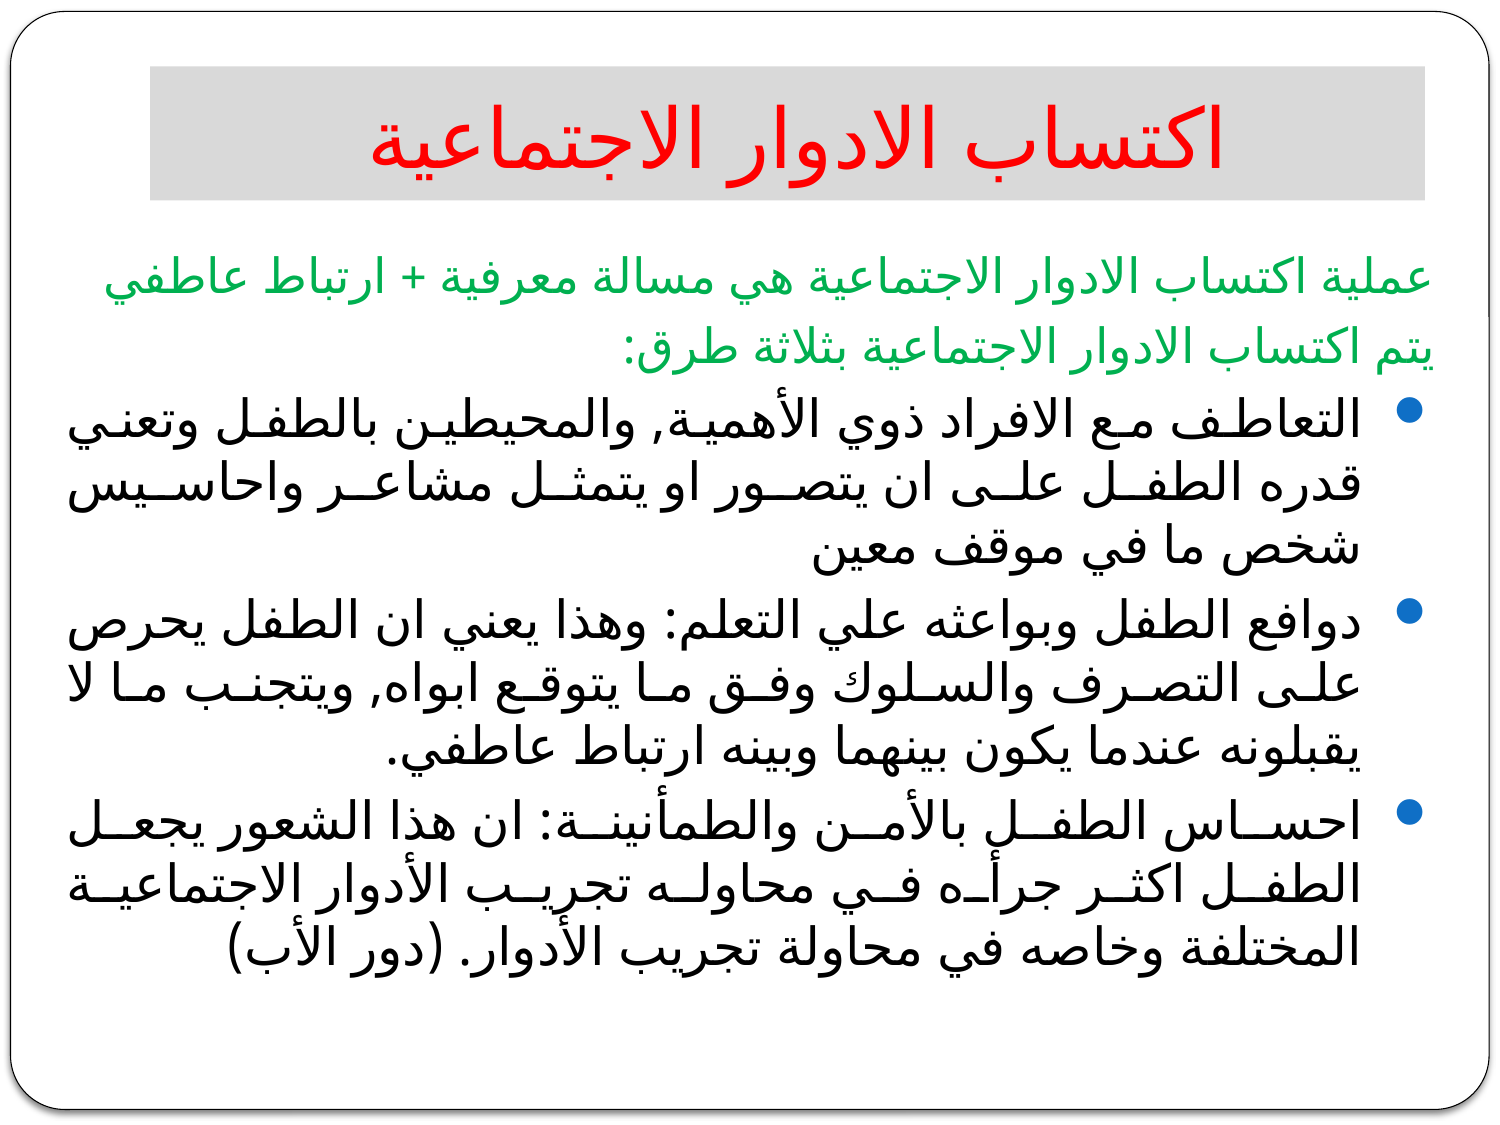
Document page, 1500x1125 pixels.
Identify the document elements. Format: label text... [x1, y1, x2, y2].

list عملية اكتساب الادوار الاجتماعية هي مسالة معرفية + ارتباط عاطفي يتم اكتساب الادوار الاجتماعية بثلاثة طرق: التعاطف مع الافراد ذوي الأهمية, والمحيطين بالطفل وتعني قدره الطفل على ان يتصور او يتمثل مشاعر واحاسيس شخص ما في موقف معين دوافع الطفل وبواعثه علي التعلم: وهذا يعني ان الطفل يحرص على التصرف والسلوك وفق ما يتوقع ابواه, ويتجنب ما لا يقبلونه عندما يكون بينهما وبينه ارتباط عاطفي. احساس الطفل بالأمن والطمأنينة: ان هذا الشعور يجعل الطفل اكثر جرأه في محاوله تجريب الأدوار الاجتماعية المختلفة وخاصه في محاولة تجريب الأدوار. (دور الأب) [51, 237, 1451, 1074]
title اكتساب الادوار الاجتماعية [150, 66, 1425, 201]
